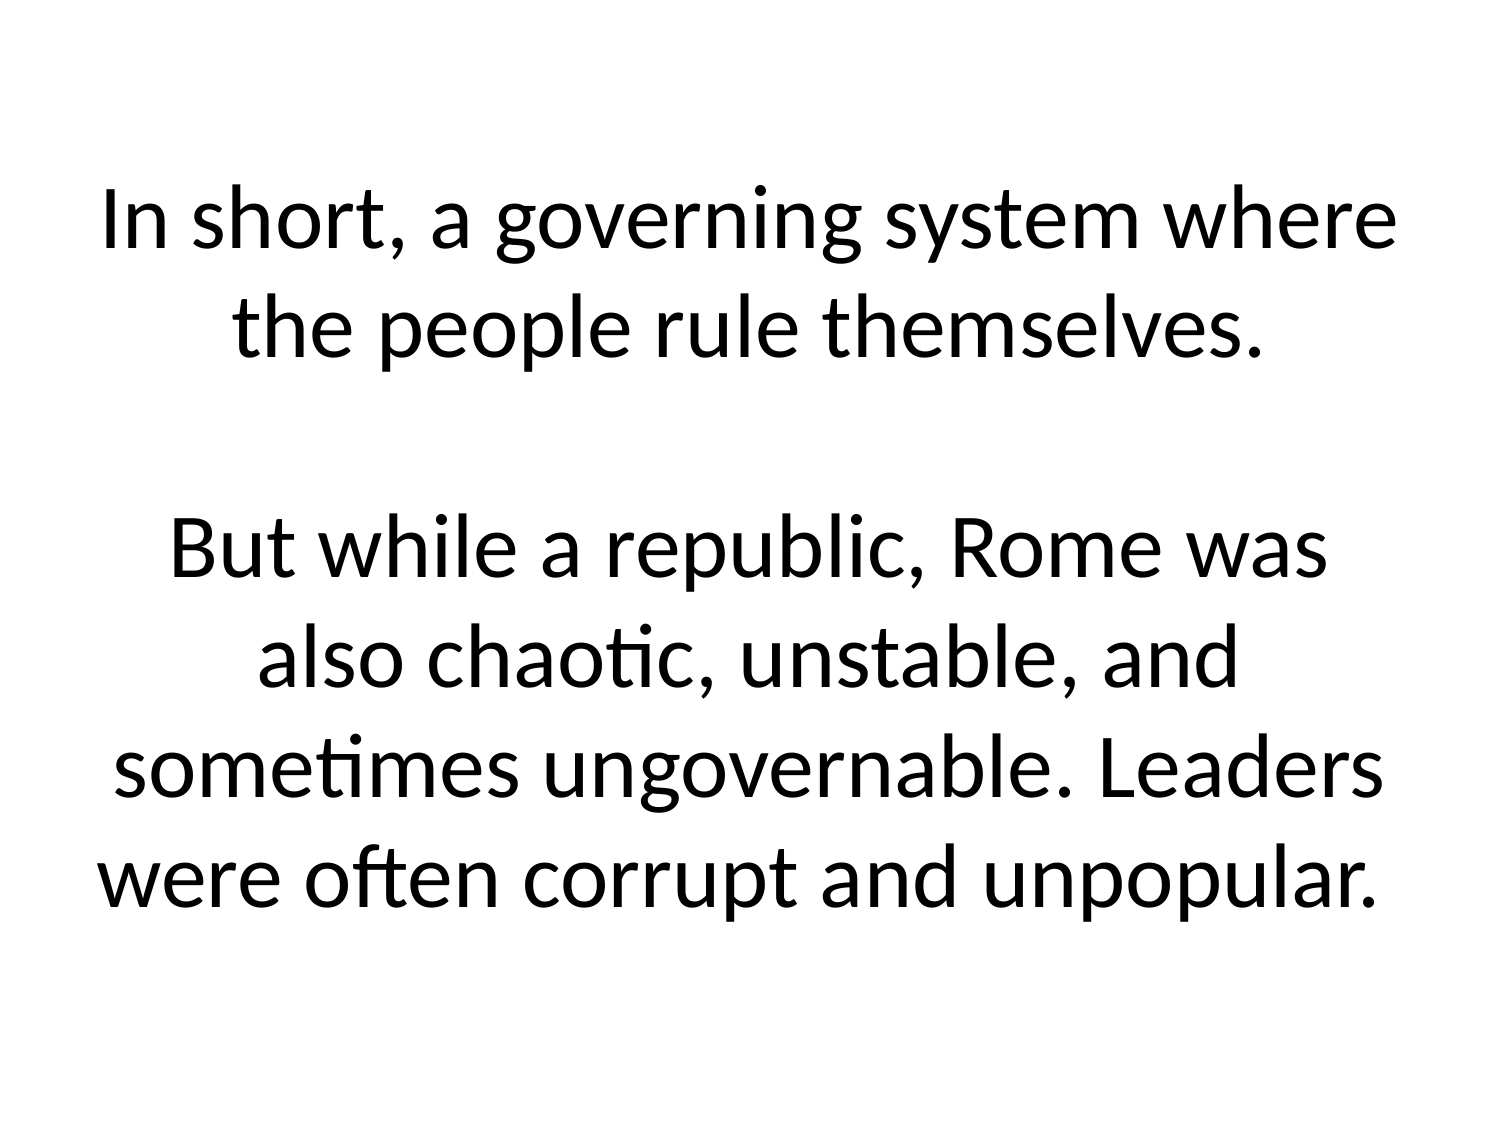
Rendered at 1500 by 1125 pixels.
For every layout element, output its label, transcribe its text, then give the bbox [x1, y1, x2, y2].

title In short, a governing system where the people rule themselves. But while a republic, Rome was also chaotic, unstable, and sometimes ungovernable. Leaders were often corrupt and unpopular. [74, 44, 1426, 1038]
